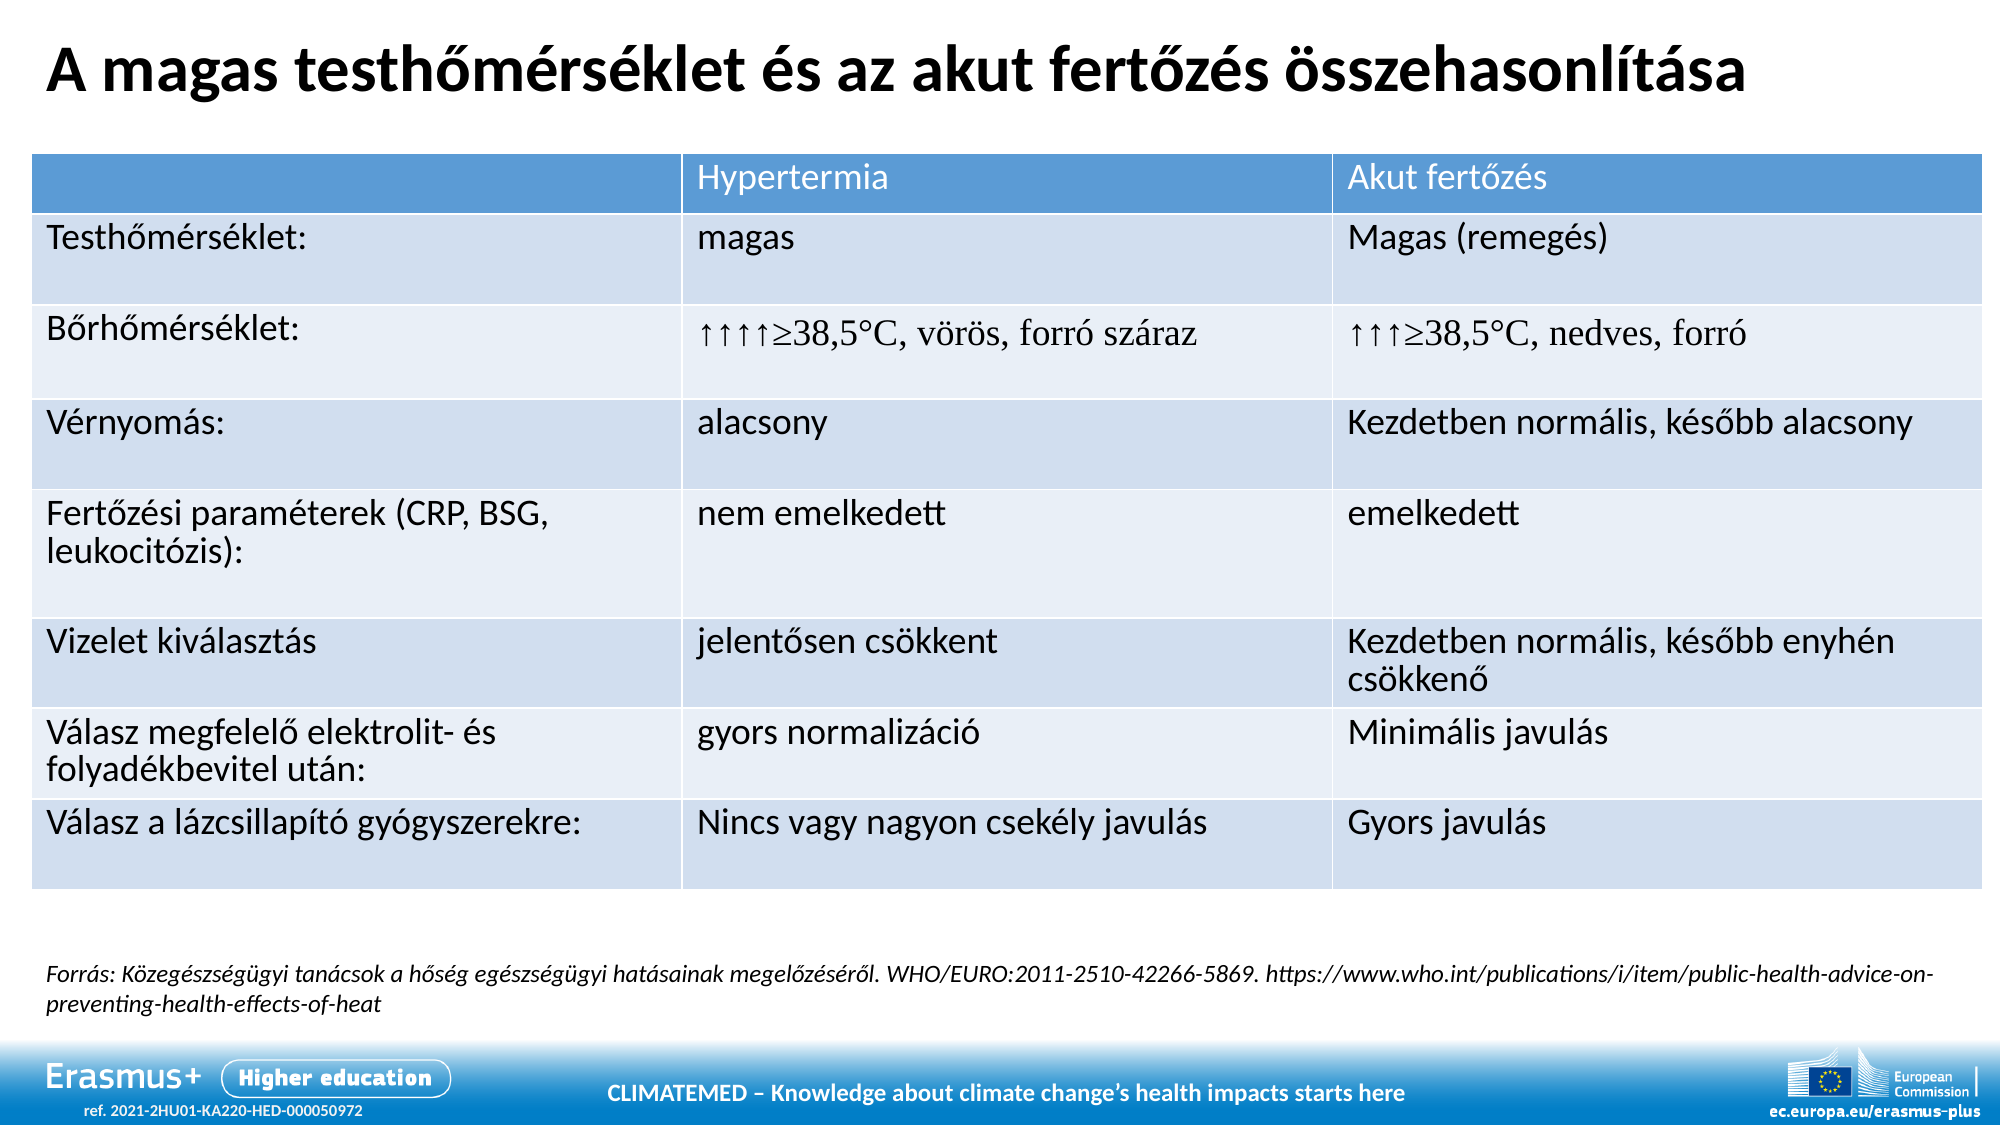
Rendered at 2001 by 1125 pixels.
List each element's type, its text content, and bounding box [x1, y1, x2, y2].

table_cell Kezdetben normális, később enyhén csökkenő [1333, 619, 1982, 707]
table_cell Magas (remegés) [1333, 215, 1982, 304]
picture [0, 899, 2000, 1125]
table_header [32, 154, 681, 213]
table_cell jelentősen csökkent [683, 619, 1332, 707]
table_cell nem emelkedett [683, 490, 1332, 617]
table_cell Válasz megfelelő elektrolit- és folyadékbevitel után: [32, 709, 681, 798]
table_cell alacsony [683, 400, 1332, 489]
table_cell ↑↑↑≥38,5°C, nedves, forró [1333, 306, 1982, 398]
title A magas testhőmérséklet és az akut fertőzés összehasonlítása [31, 25, 1984, 116]
table_cell Minimális javulás [1333, 709, 1982, 798]
table_cell Vizelet kiválasztás [32, 619, 681, 707]
table_cell Gyors javulás [1333, 800, 1982, 889]
table_cell Válasz a lázcsillapító gyógyszerekre: [32, 800, 681, 889]
table_header Hypertermia [683, 154, 1332, 213]
table_cell gyors normalizáció [683, 709, 1332, 798]
table_header Akut fertőzés [1333, 154, 1982, 213]
table_cell Vérnyomás: [32, 400, 681, 489]
table_cell Bőrhőmérséklet: [32, 306, 681, 398]
table_cell magas [683, 215, 1332, 304]
table_cell emelkedett [1333, 490, 1982, 617]
table_cell ↑↑↑↑≥38,5°C, vörös, forró száraz [683, 306, 1332, 398]
text_box Forrás: Közegészségügyi tanácsok a hőség egészségügyi hatásainak megelőzéséről. WHO/EURO:2011-2510-42266-5869. https://www.who.int/publications/i/item/public-health-advice-on-preventing-health-effects-of-heat [31, 950, 1983, 1025]
table_cell Testhőmérséklet: [32, 215, 681, 304]
table_cell Nincs vagy nagyon csekély javulás [683, 800, 1332, 889]
table_cell Fertőzési paraméterek (CRP, BSG, leukocitózis): [32, 490, 681, 617]
table_cell Kezdetben normális, később alacsony [1333, 400, 1982, 489]
